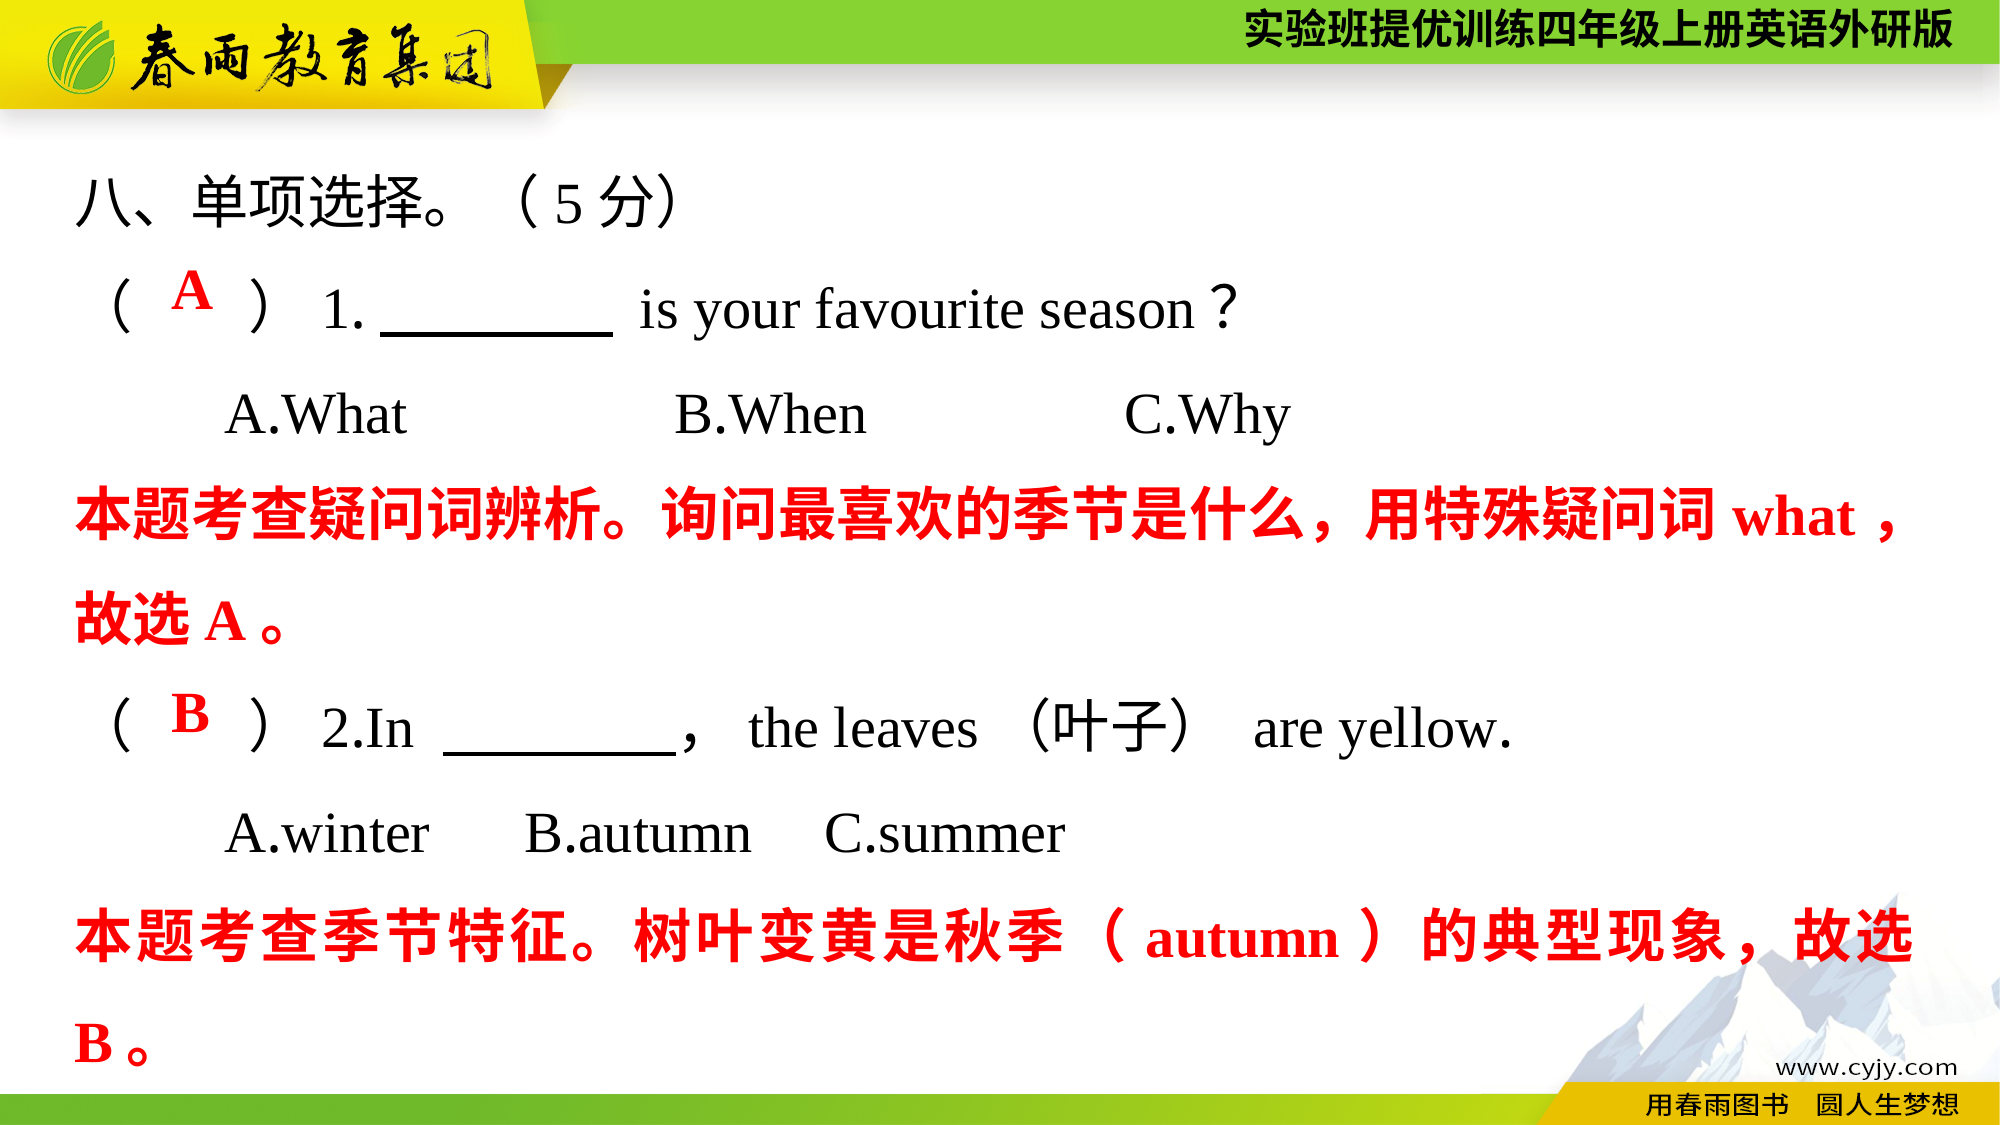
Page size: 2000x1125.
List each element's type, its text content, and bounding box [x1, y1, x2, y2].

text_box 本题考查季节特征。树叶变黄是秋季（autumn）的典型现象，故选B。 [59, 856, 1944, 1082]
text_box A [157, 243, 241, 329]
text_box B [157, 667, 226, 752]
list 八、单项选择。（5分） （ ）1. is your favourite season？ A.What B.When C.Why （ ）2.In ，the leaves（叶子） are yellow. A.winter B.autumn C.summer [59, 122, 1944, 434]
list 八、单项选择。（5分） （ ）1. is your favourite season？ A.What B.When C.Why （ ）2.In ，the leaves（叶子） are yellow. A.winter B.autumn C.summer [59, 660, 1944, 856]
picture [0, 0, 2000, 1125]
text_box 本题考查疑问词辨析。询问最喜欢的季节是什么，用特殊疑问词what，故选A。 [59, 434, 1944, 660]
